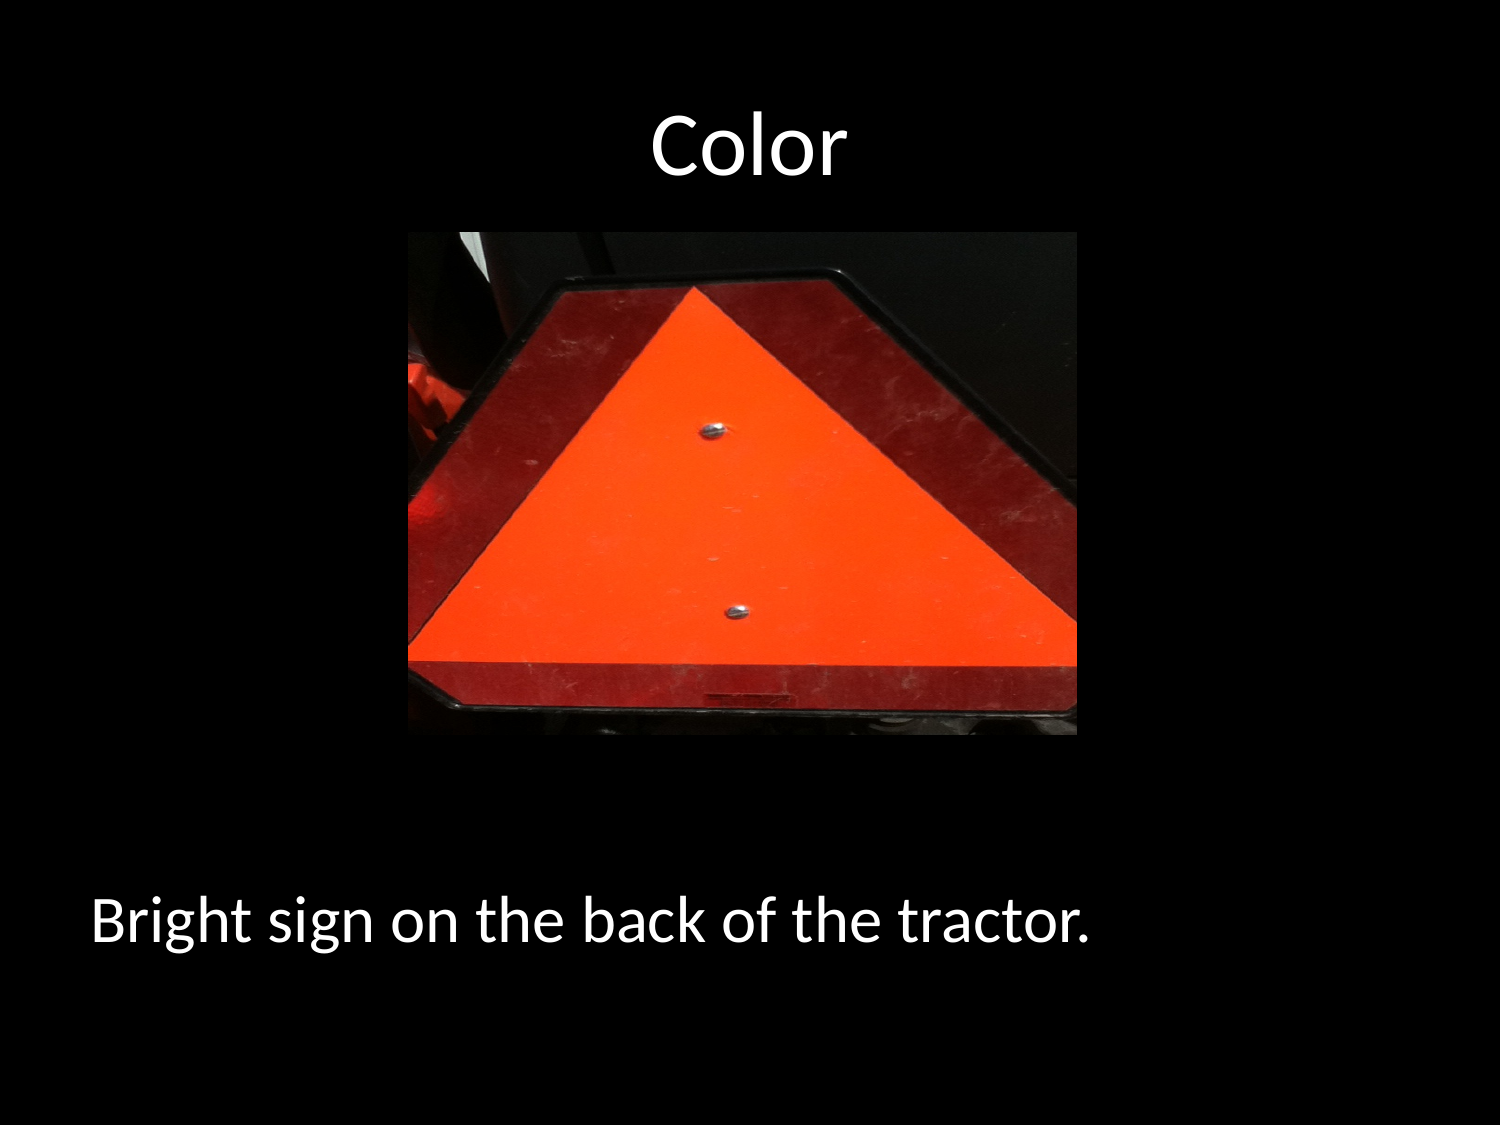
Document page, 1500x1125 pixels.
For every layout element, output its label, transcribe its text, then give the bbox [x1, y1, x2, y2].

list Bright sign on the back of the tractor. [75, 868, 1425, 1005]
title Color [75, 45, 1425, 233]
picture [408, 232, 1077, 736]
